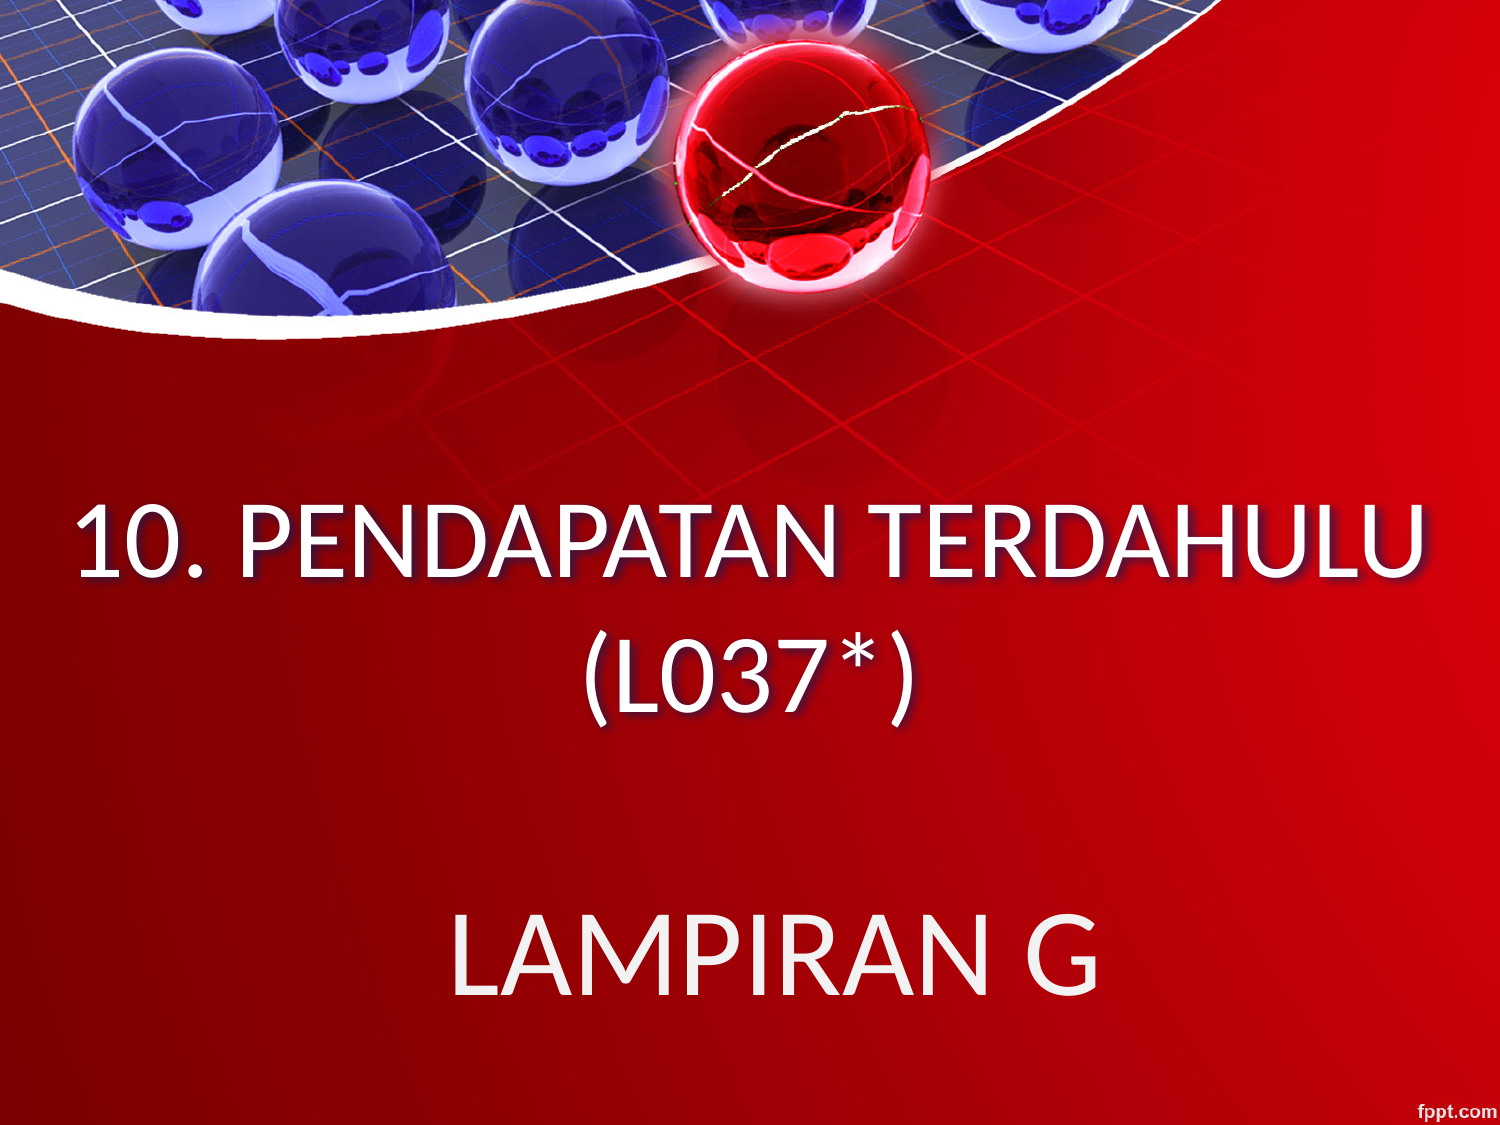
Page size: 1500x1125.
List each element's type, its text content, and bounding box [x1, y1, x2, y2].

title 10. PENDAPATAN TERDAHULU (L037*) [23, 537, 1475, 663]
subtitle LAMPIRAN G [98, 863, 1452, 964]
picture [0, 0, 1500, 1125]
